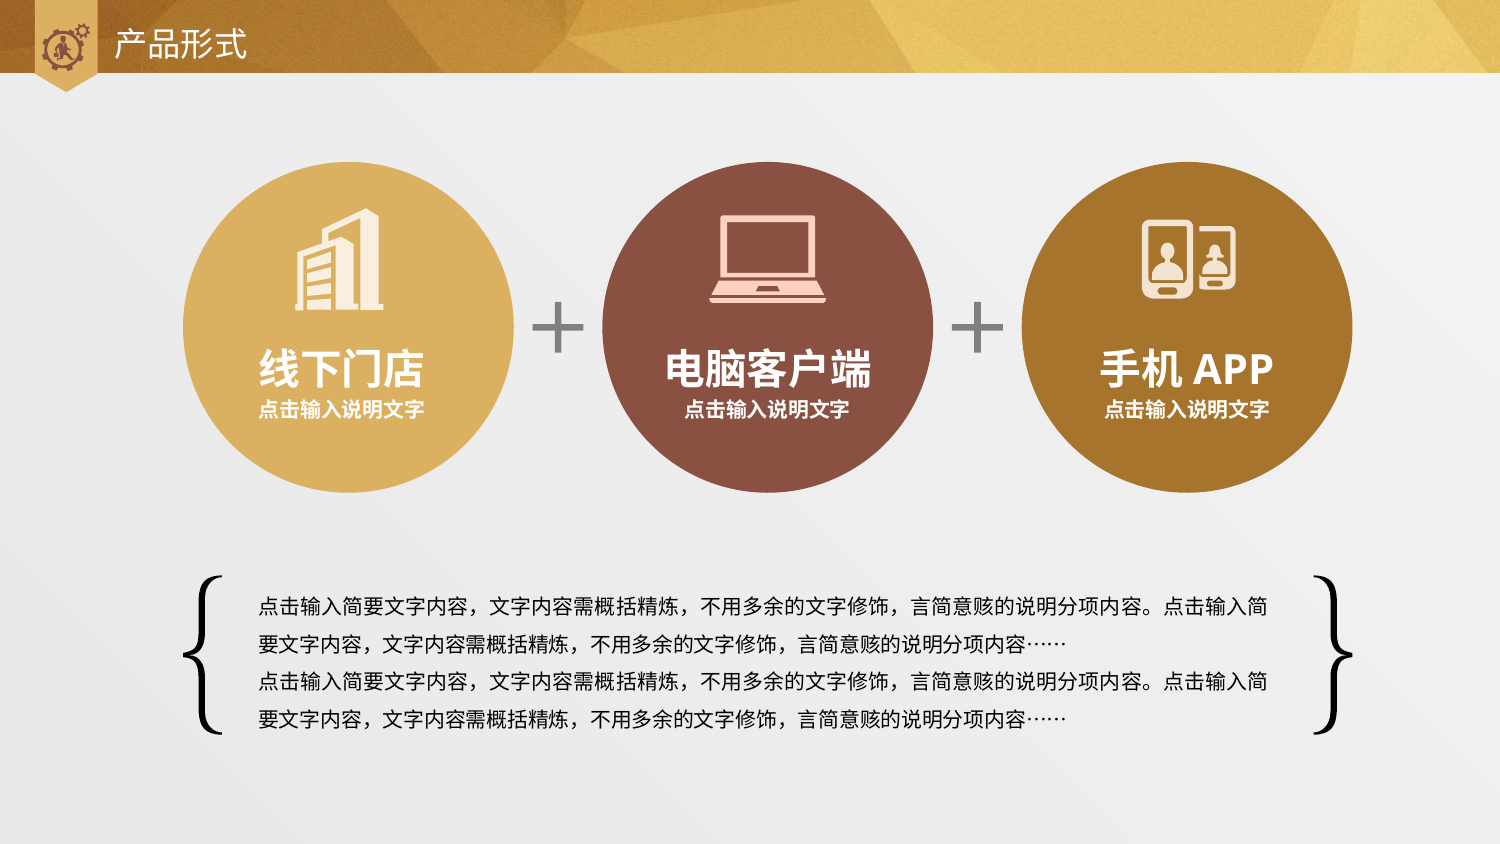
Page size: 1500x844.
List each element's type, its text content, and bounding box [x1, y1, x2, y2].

text_box [295, 208, 384, 311]
picture [98, 0, 1500, 73]
text_box [711, 280, 825, 295]
text_box 线下门店 [256, 342, 427, 393]
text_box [951, 301, 1004, 353]
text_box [532, 301, 584, 353]
text_box [600, 159, 936, 495]
title 产品形式 [99, 20, 550, 66]
text_box 点击输入说明文字 [671, 396, 864, 422]
text_box [1141, 219, 1194, 299]
text_box [1019, 159, 1355, 495]
text_box 手机APP [1091, 342, 1283, 393]
text_box 电脑客户端 [658, 342, 877, 393]
text_box [41, 23, 91, 72]
text_box [1313, 575, 1353, 735]
text_box 点击输入简要文字内容，文字内容需概括精炼，不用多余的文字修饰，言简意赅的说明分项内容。点击输入简要文字内容，文字内容需概括精炼，不用多余的文字修饰，言简意赅的说明分项内容…… 点击输入简要文字内容，文字内容需概括精炼，不用多余的文字修饰，言简意赅的说明分项内容。点击输入简要文字内容，文字内容需概括精炼，不用多余的文字修饰，言简意赅的说明分项内容…… [258, 581, 1268, 732]
text_box [720, 215, 816, 278]
text_box 点击输入说明文字 [1091, 396, 1283, 422]
text_box [183, 575, 222, 735]
text_box 点击输入说明文字 [256, 396, 427, 422]
text_box [180, 159, 516, 495]
picture [0, 0, 34, 73]
text_box [1199, 226, 1236, 290]
text_box [709, 298, 827, 303]
